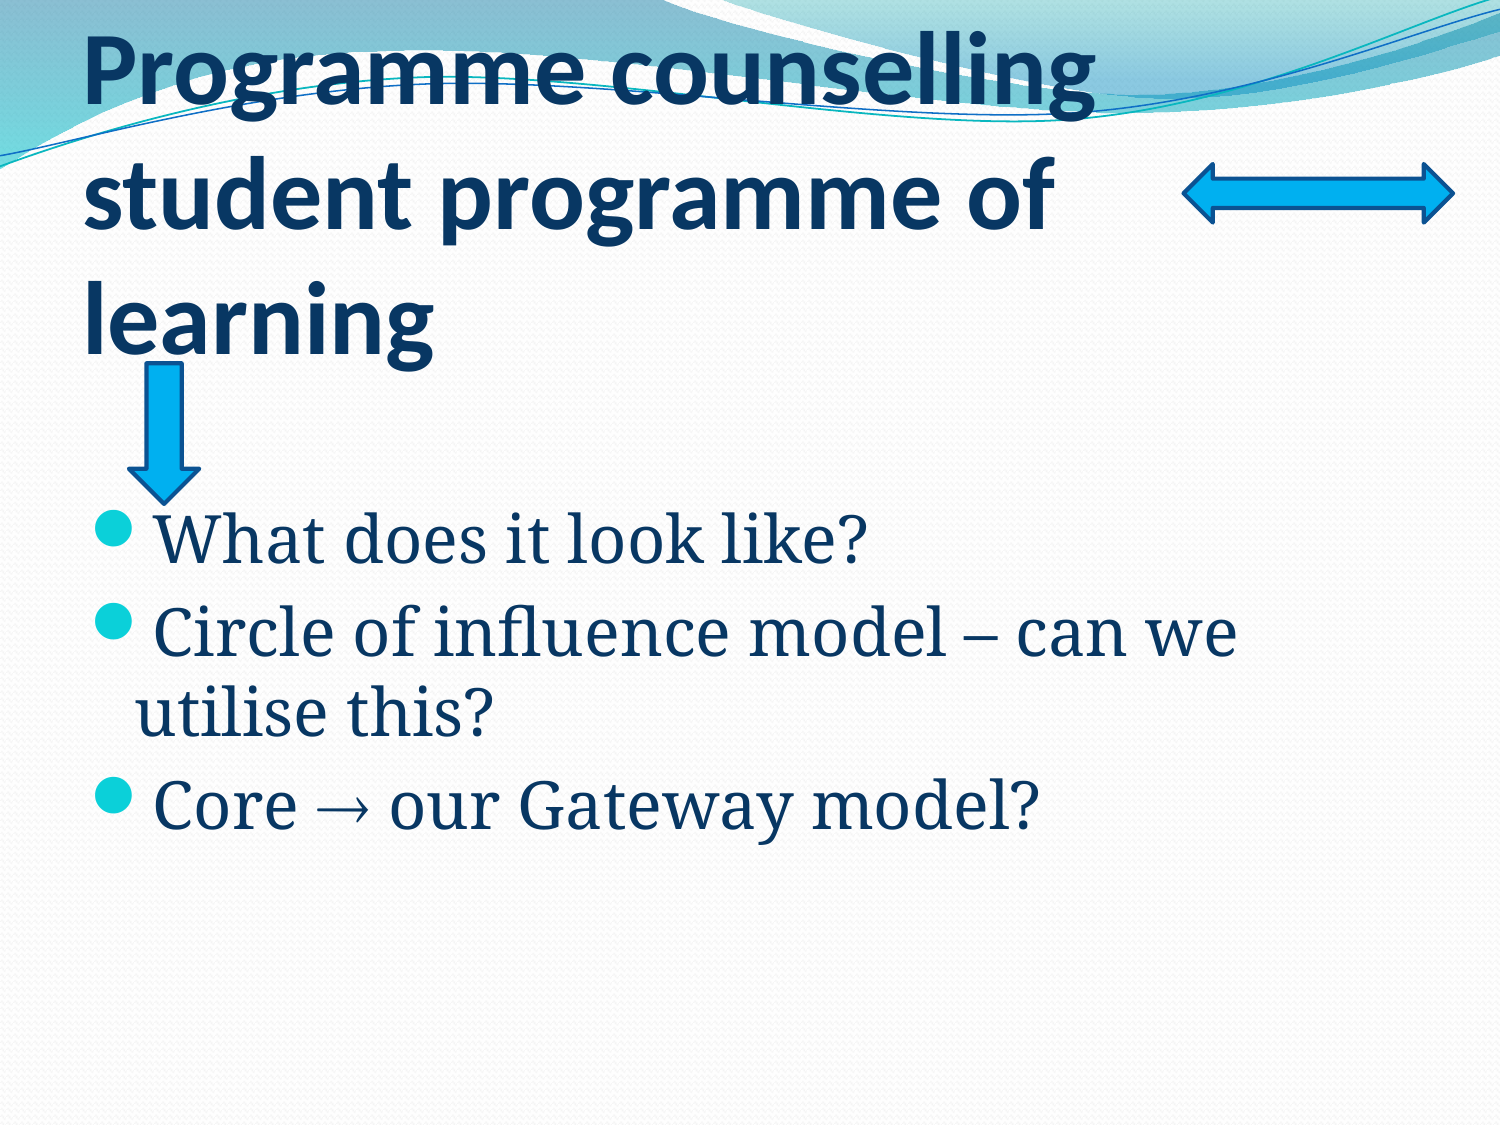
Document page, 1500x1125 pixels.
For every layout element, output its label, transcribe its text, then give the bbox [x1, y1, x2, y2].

text_box [1181, 162, 1456, 225]
title Programme counselling student programme of learning [82, 187, 1432, 375]
list What does it look like? Circle of influence model – can we utilise this? Core  our Gateway model? [75, 317, 1425, 1038]
text_box [126, 361, 202, 507]
